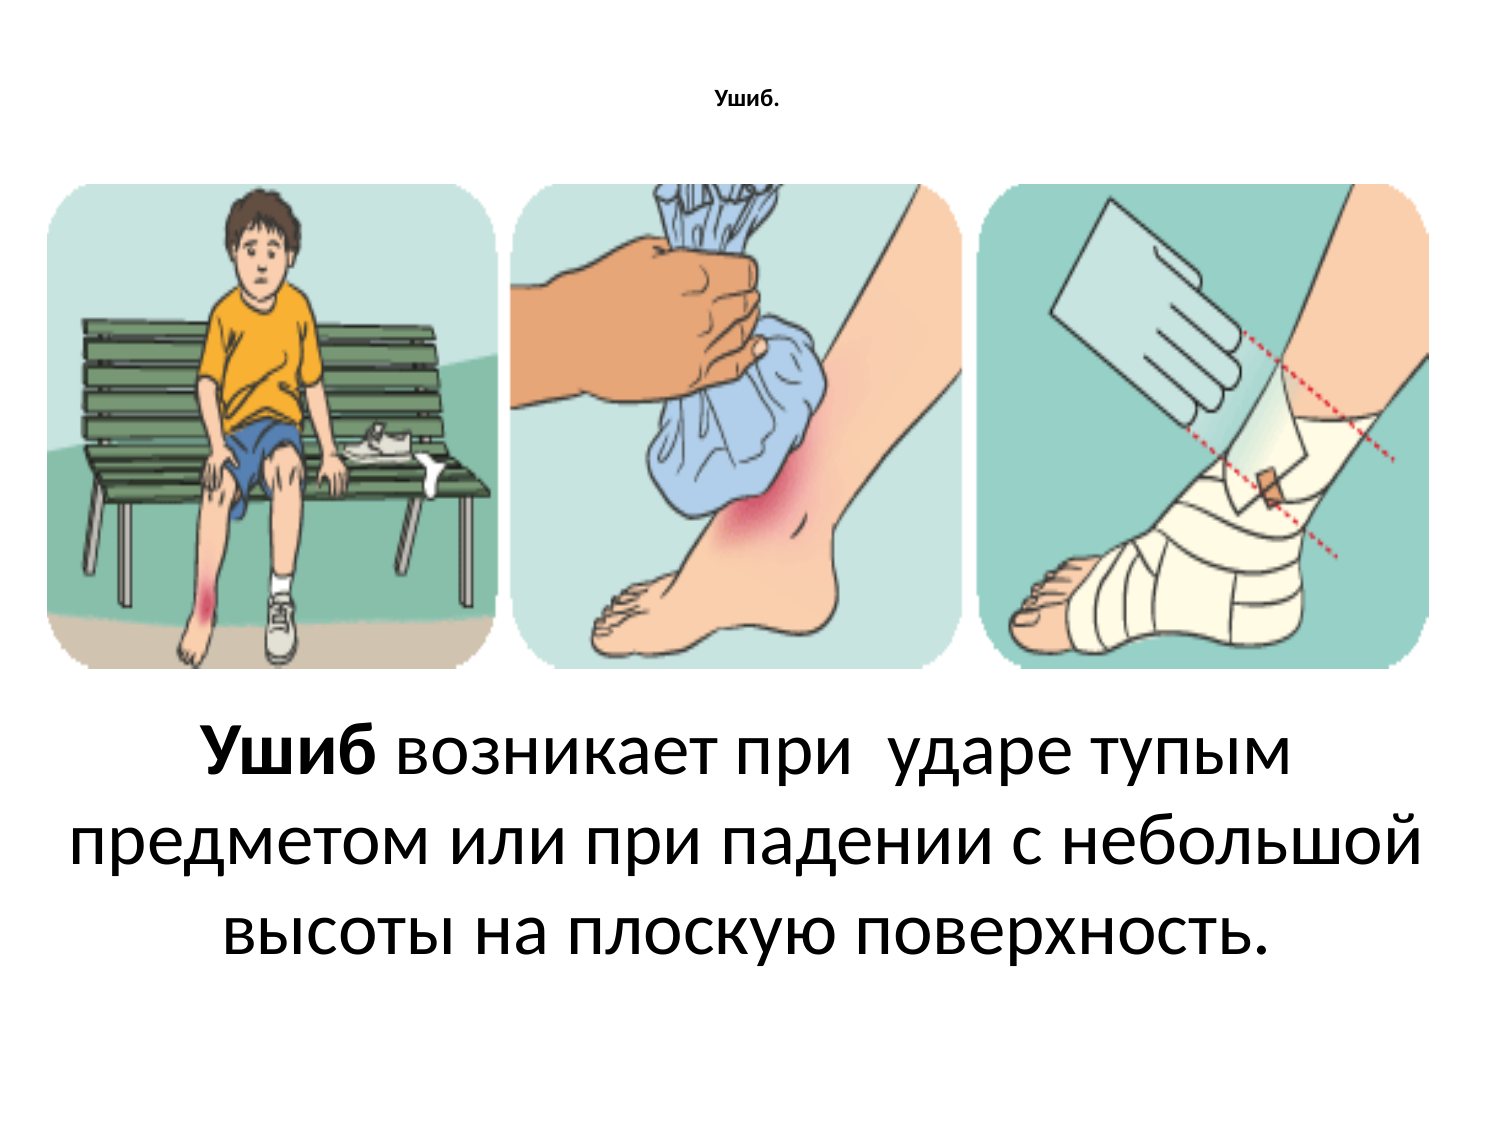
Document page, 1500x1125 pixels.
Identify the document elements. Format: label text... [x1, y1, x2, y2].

title Ушиб. [75, 45, 1425, 149]
picture [46, 184, 1430, 670]
list Ушиб возникает при ударе тупым предметом или при падении с небольшой высоты на плоскую поверхность. [47, 692, 1447, 1047]
